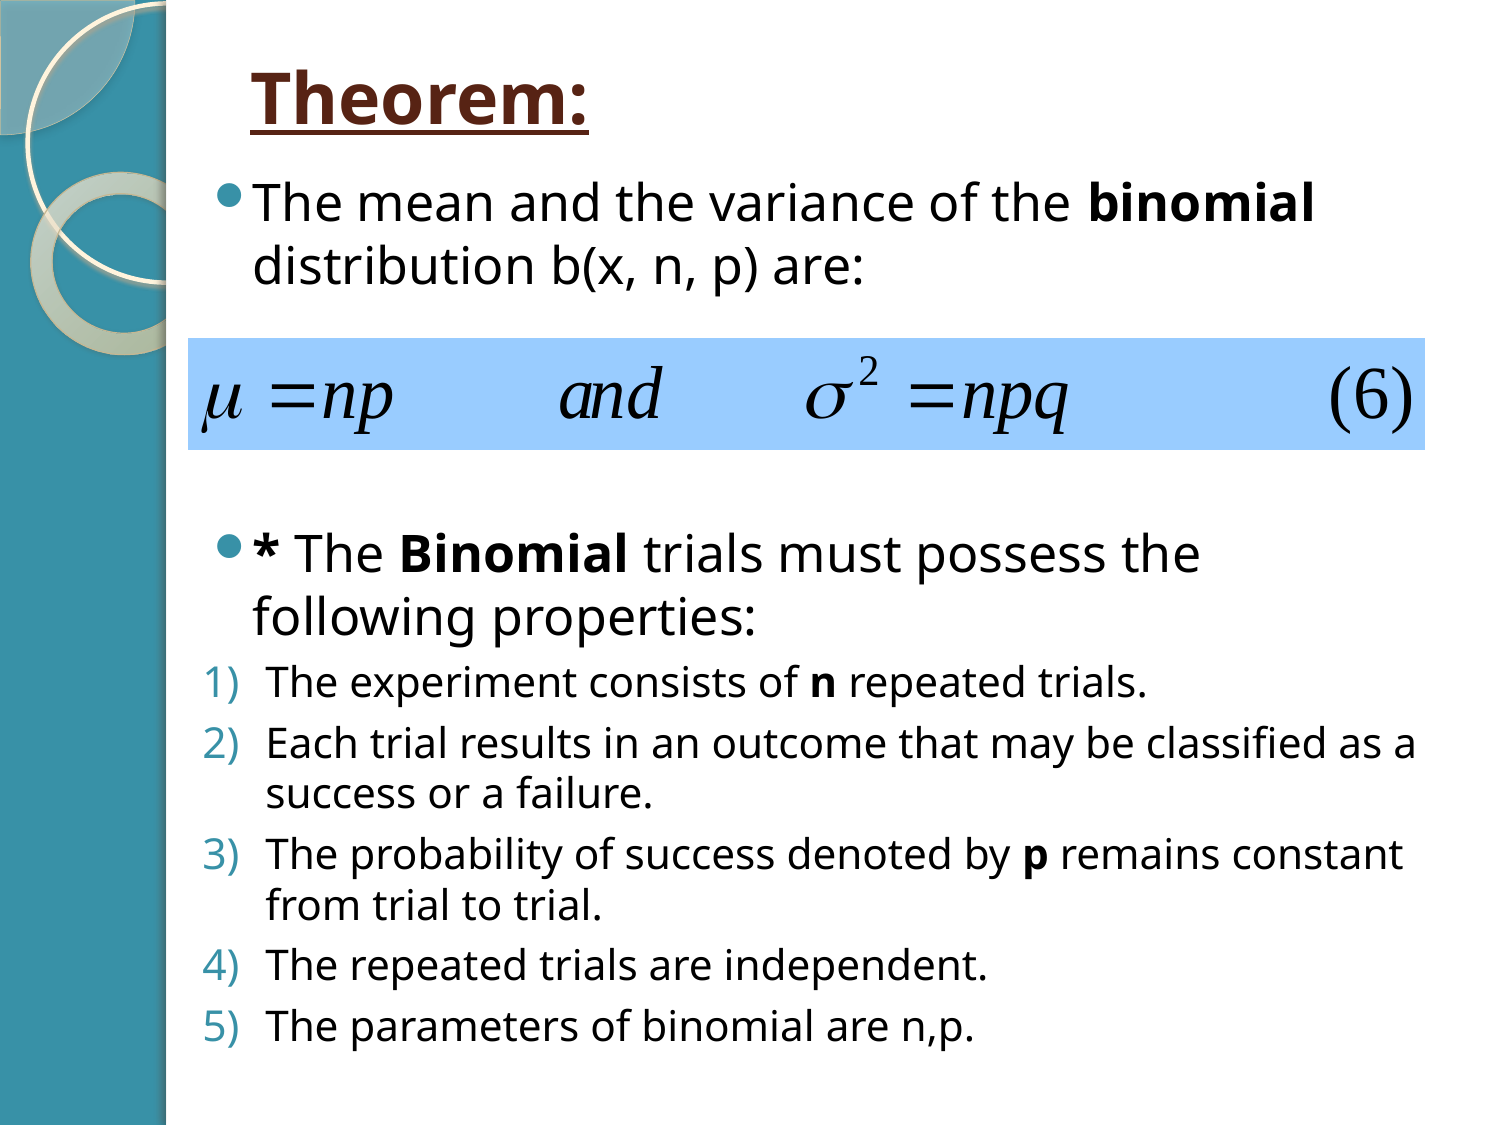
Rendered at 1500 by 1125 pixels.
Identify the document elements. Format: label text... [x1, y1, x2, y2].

title Theorem: [235, 45, 1466, 233]
list The mean and the variance of the binomial distribution b(x, n, p) are: * The Binomial trials must possess the following properties: The experiment consists of n repeated trials. Each trial results in an outcome that may be classified as a success or a failure. The probability of success denoted by p remains constant from trial to trial. The repeated trials are independent. The parameters of binomial are n,p. [187, 162, 1438, 1062]
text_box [187, 337, 1426, 451]
